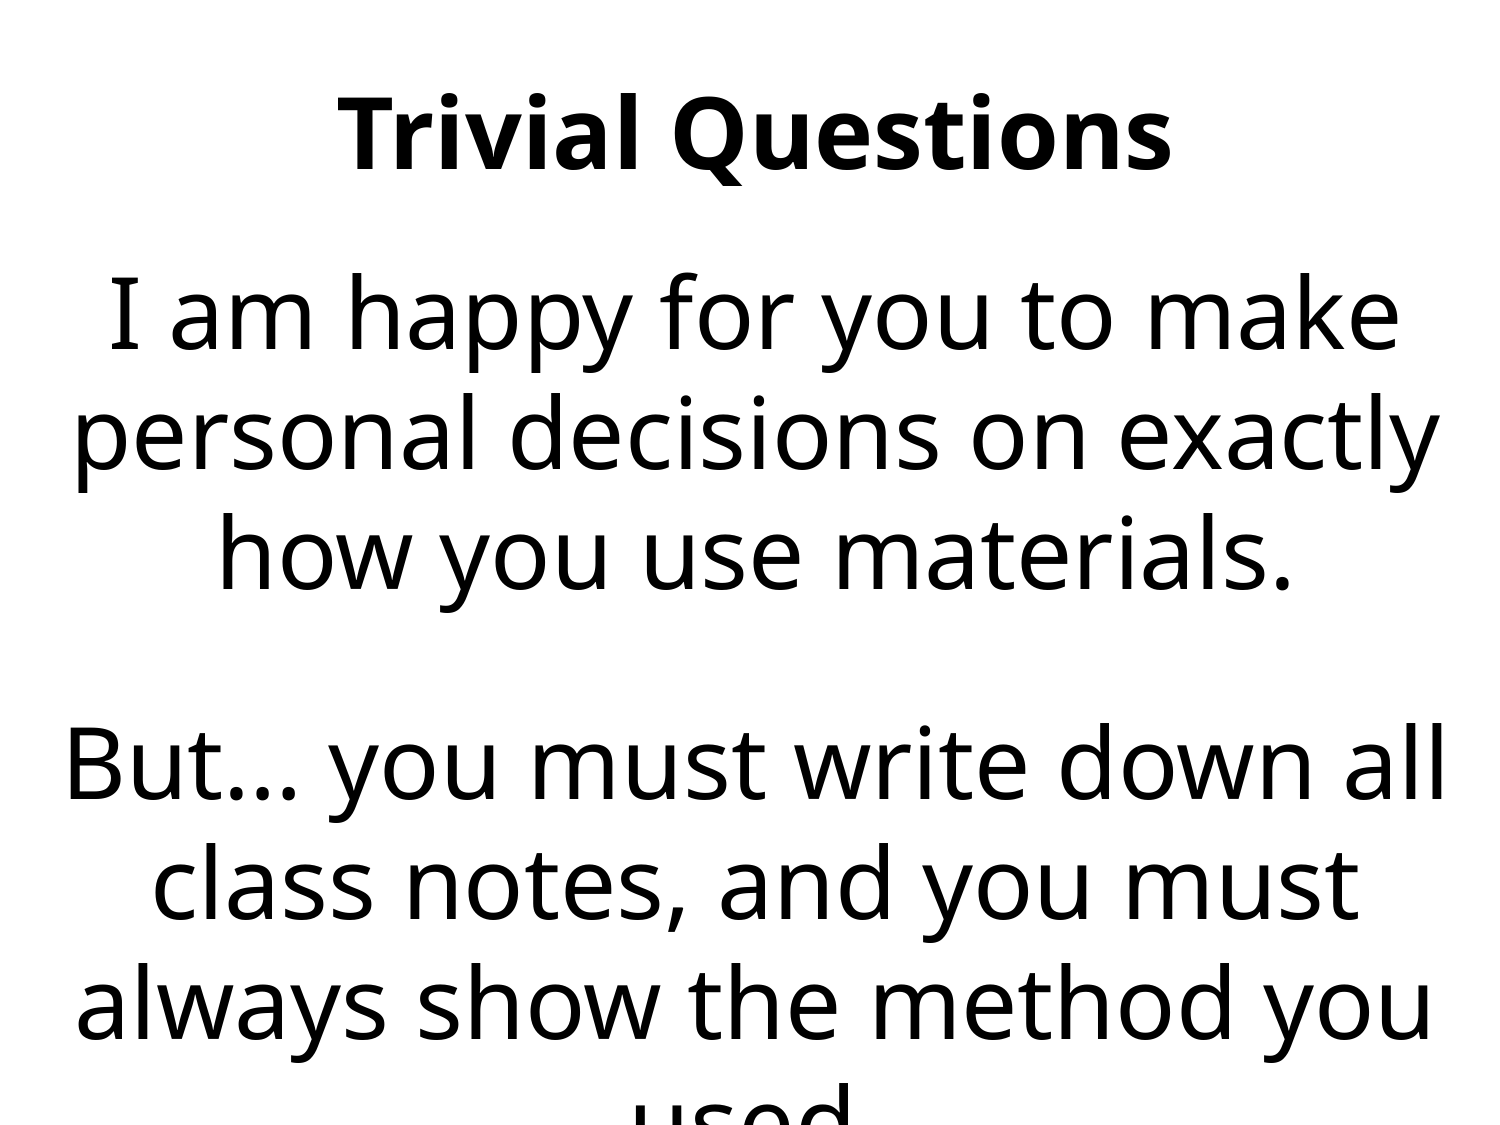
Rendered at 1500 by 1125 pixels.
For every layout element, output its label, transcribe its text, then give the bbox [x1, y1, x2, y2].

text_box Trivial Questions I am happy for you to make personal decisions on exactly how you use materials. But… you must write down all class notes, and you must always show the method you used. [24, 62, 1488, 1125]
